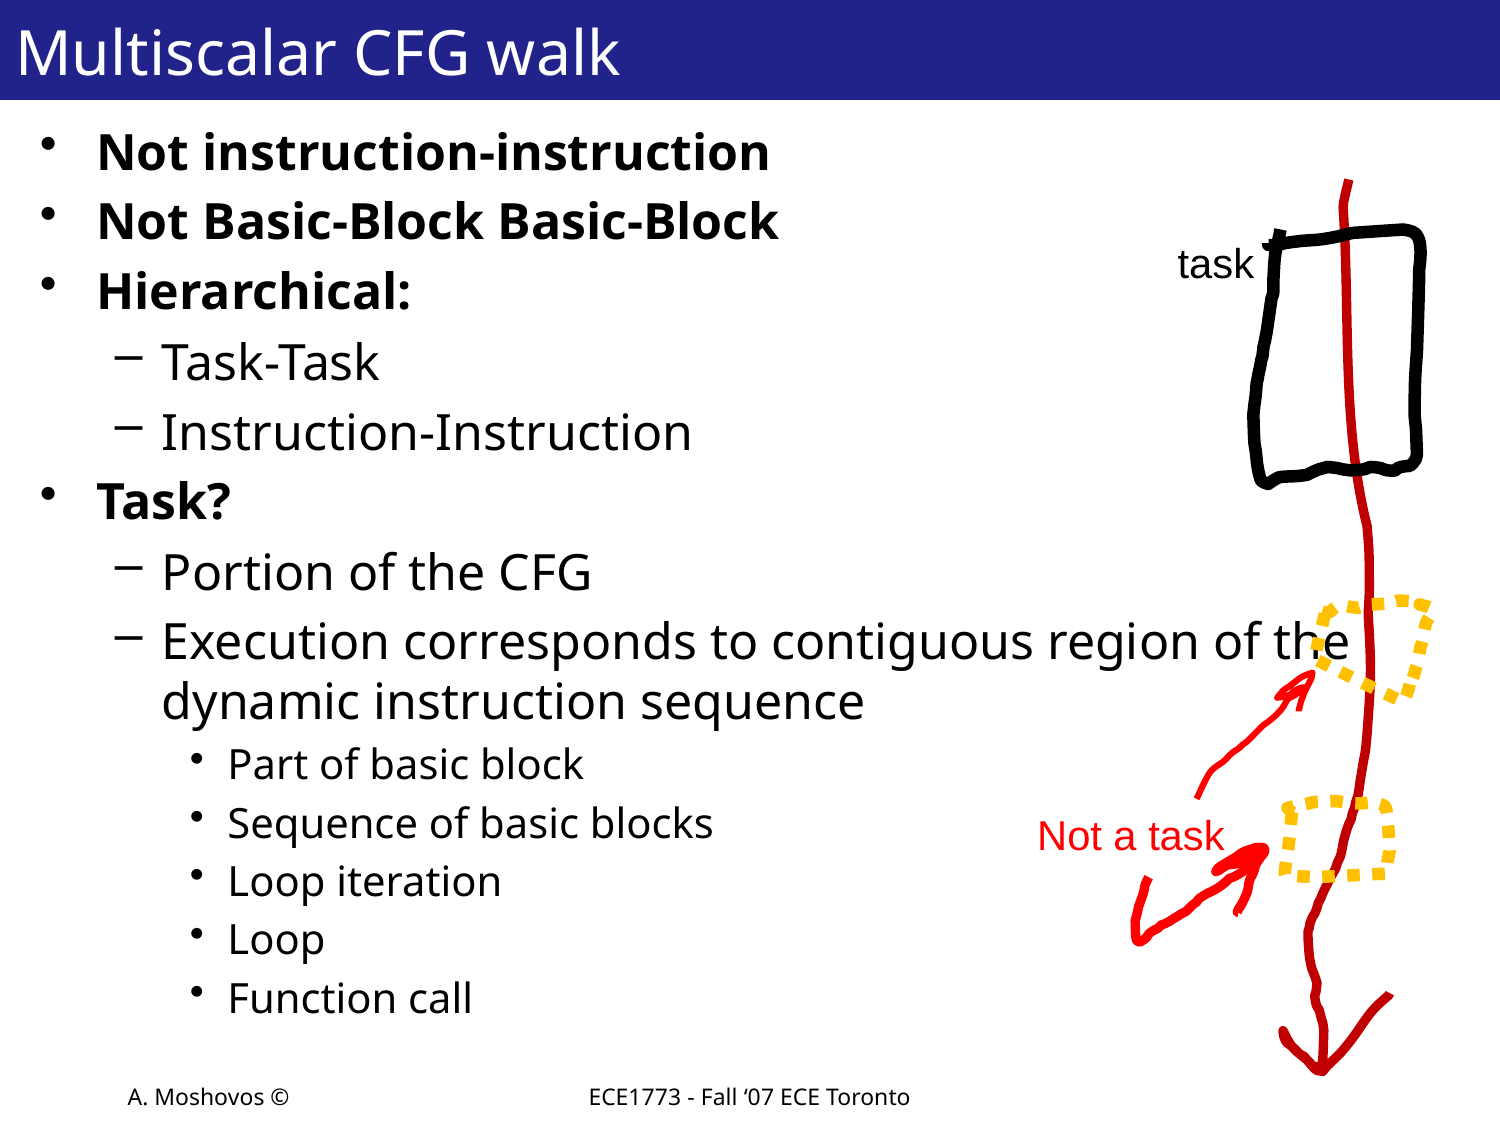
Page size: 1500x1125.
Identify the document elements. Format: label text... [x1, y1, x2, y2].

text_box task [1162, 229, 1270, 295]
text_box [1196, 672, 1313, 799]
text_box [1253, 229, 1421, 485]
title Multiscalar CFG walk [0, 0, 1500, 101]
footer ECE1773 - Fall ‘07 ECE Toronto [487, 1074, 1013, 1125]
list Not instruction-instruction Not Basic-Block Basic-Block Hierarchical: Task-Task Instruction-Instruction Task? Portion of the CFG Execution corresponds to contiguous region of the dynamic instruction sequence Part of basic block Sequence of basic blocks Loop iteration Loop Function call [24, 112, 1476, 1076]
text_box [1314, 598, 1432, 702]
text_box Not a task [1022, 801, 1240, 866]
text_box [1135, 847, 1265, 942]
text_box [1284, 801, 1390, 877]
slide_number A. Moshovos © [112, 1074, 426, 1125]
text_box [1356, 470, 1371, 605]
text_box [1343, 179, 1352, 234]
text_box [1282, 874, 1390, 1072]
text_box [1355, 687, 1381, 804]
